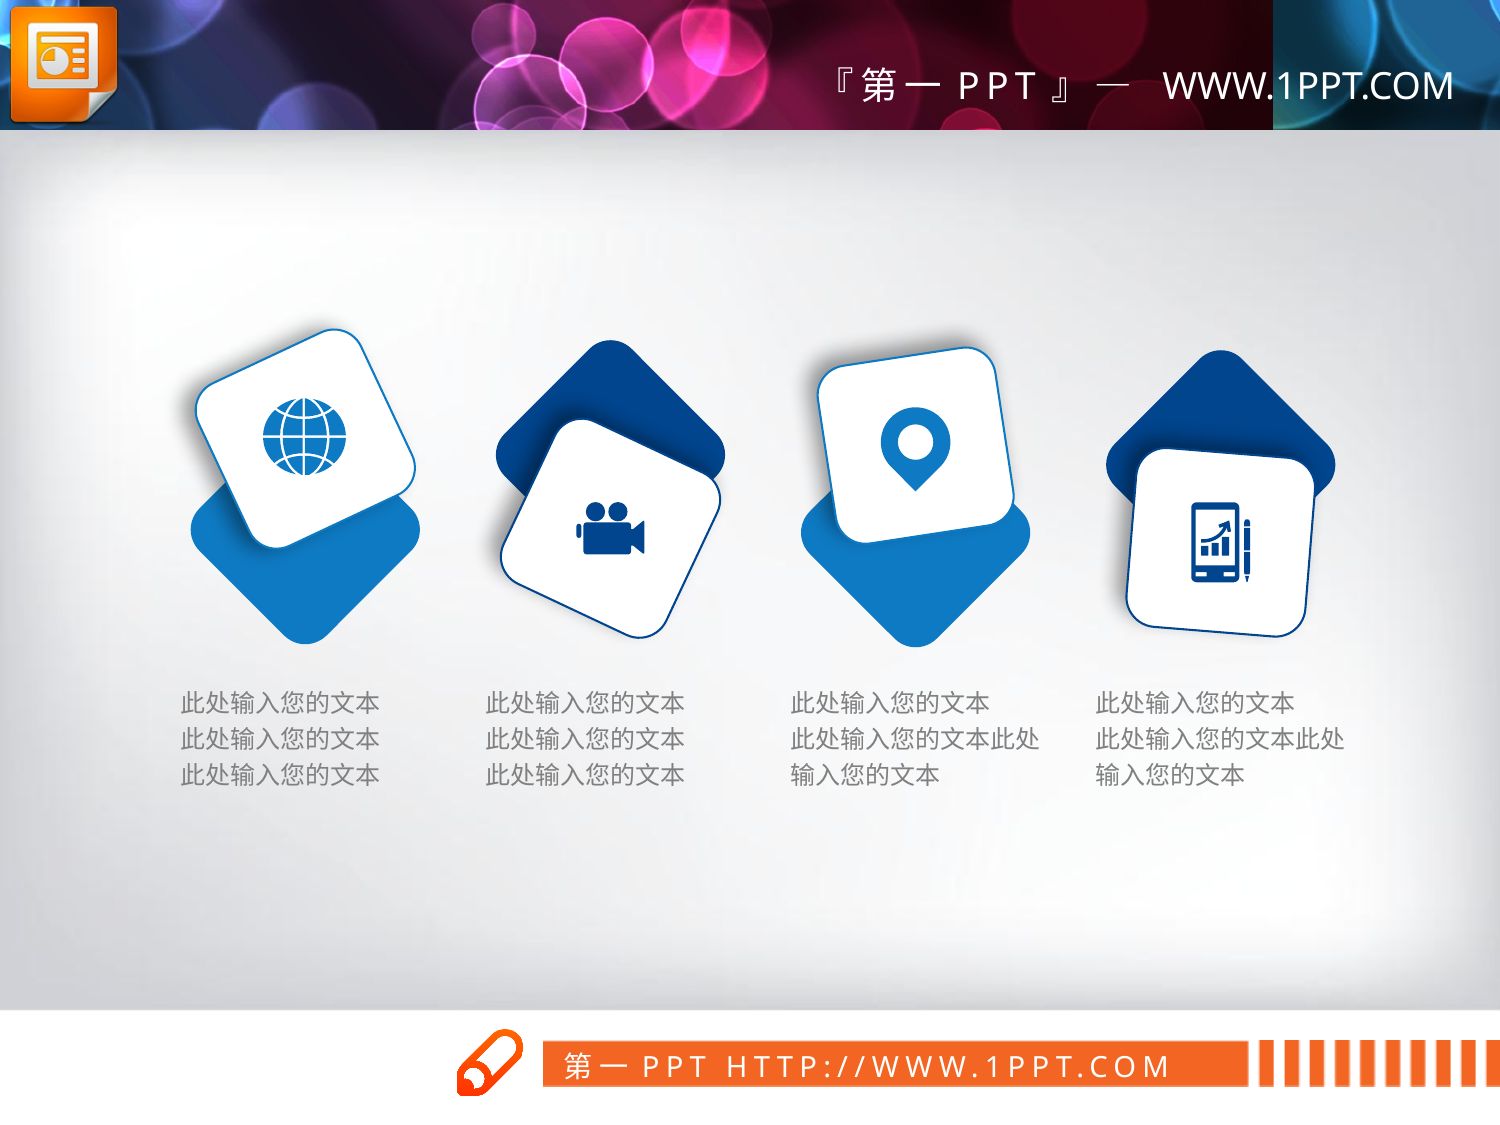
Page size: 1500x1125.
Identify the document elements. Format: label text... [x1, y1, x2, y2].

picture [0, 0, 1500, 1012]
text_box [1130, 374, 1311, 633]
picture [543, 1040, 1500, 1087]
text_box 此处输入您的文本 此处输入您的文本 此处输入您的文本 [165, 674, 446, 797]
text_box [825, 355, 1006, 623]
text_box 此处输入您的文本 此处输入您的文本 此处输入您的文本 [470, 674, 751, 797]
text_box 此处输入您的文本 此处输入您的文本此处输入您的文本 [775, 674, 1056, 797]
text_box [215, 348, 396, 620]
text_box 此处输入您的文本 此处输入您的文本此处输入您的文本 [1080, 674, 1361, 797]
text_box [520, 364, 701, 619]
